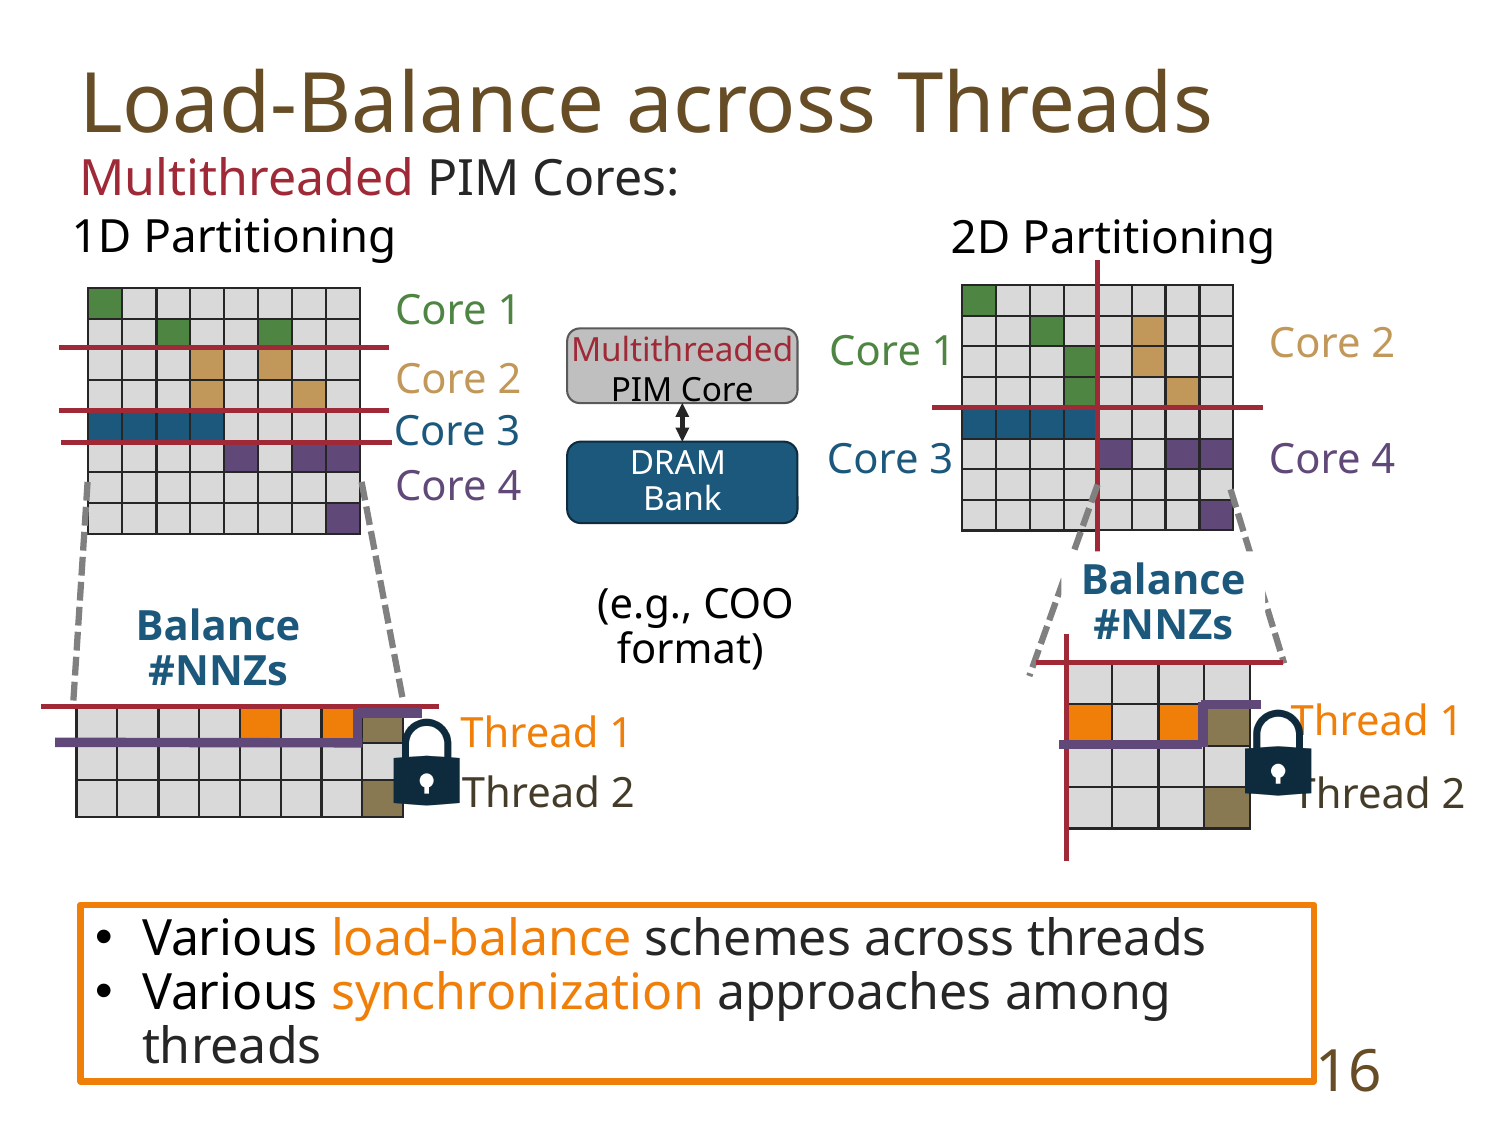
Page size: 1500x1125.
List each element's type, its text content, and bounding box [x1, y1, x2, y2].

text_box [73, 481, 88, 703]
picture [1221, 696, 1335, 809]
text_box (e.g., COO format) [580, 575, 811, 680]
slide_number 16 [1059, 1042, 1397, 1103]
text_box 2D Partitioning [935, 206, 1291, 259]
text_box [813, 259, 1409, 561]
text_box Various load-balance schemes across threads Various synchronization approaches among threads [80, 904, 1314, 1082]
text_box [1029, 484, 1098, 677]
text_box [58, 280, 535, 534]
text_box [361, 481, 404, 702]
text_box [40, 703, 667, 837]
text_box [1036, 634, 1478, 862]
text_box Balance #NNZs [116, 596, 320, 702]
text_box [1230, 489, 1285, 634]
text_box 1D Partitioning [56, 205, 412, 270]
picture [370, 705, 483, 819]
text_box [567, 328, 798, 524]
text_box Load-Balance across Threads [64, 36, 1430, 138]
text_box Balance #NNZs [1098, 561, 1230, 634]
list Multithreaded PIM Cores: [64, 138, 1430, 1007]
